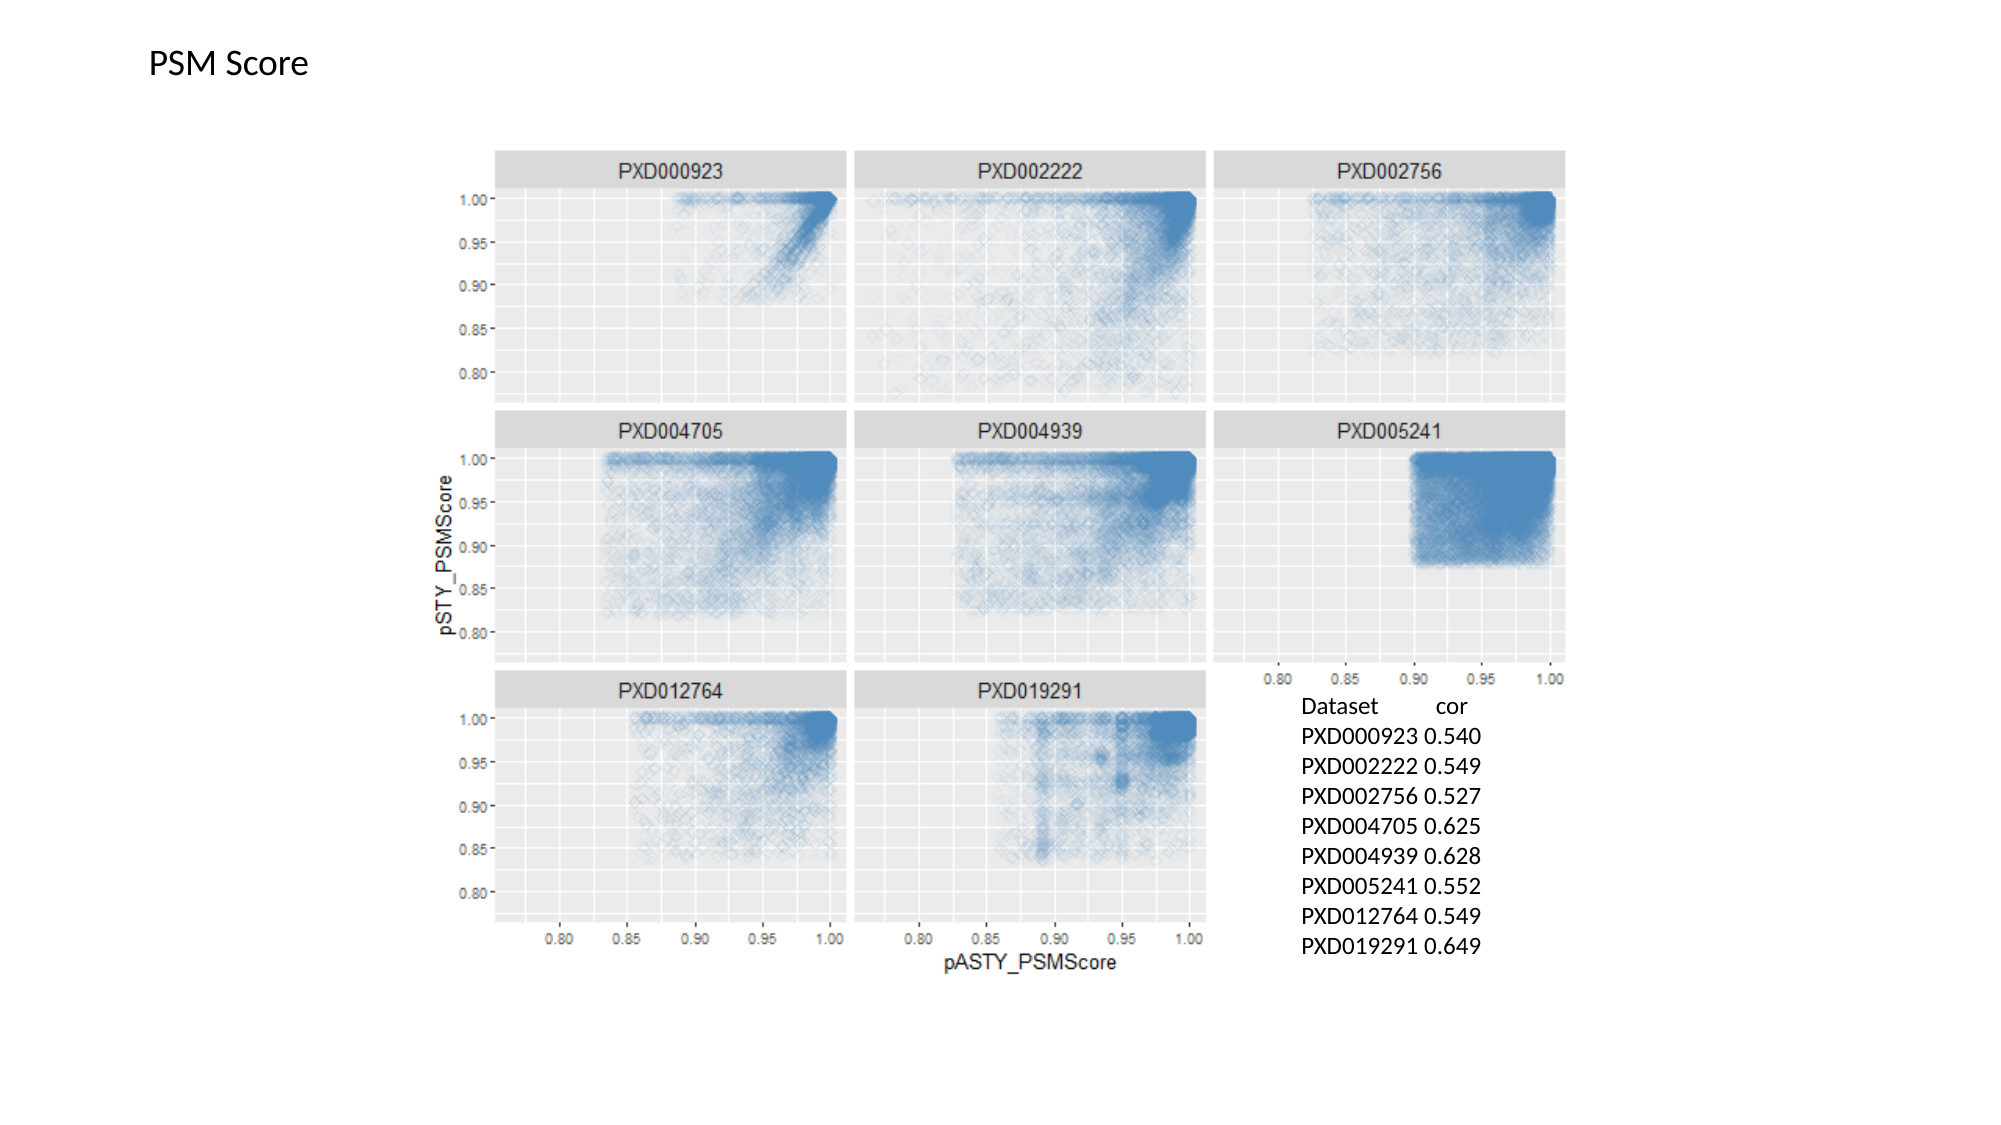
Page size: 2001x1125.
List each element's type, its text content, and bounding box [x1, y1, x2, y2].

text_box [425, 143, 1575, 982]
text_box PSM Score [133, 30, 503, 91]
